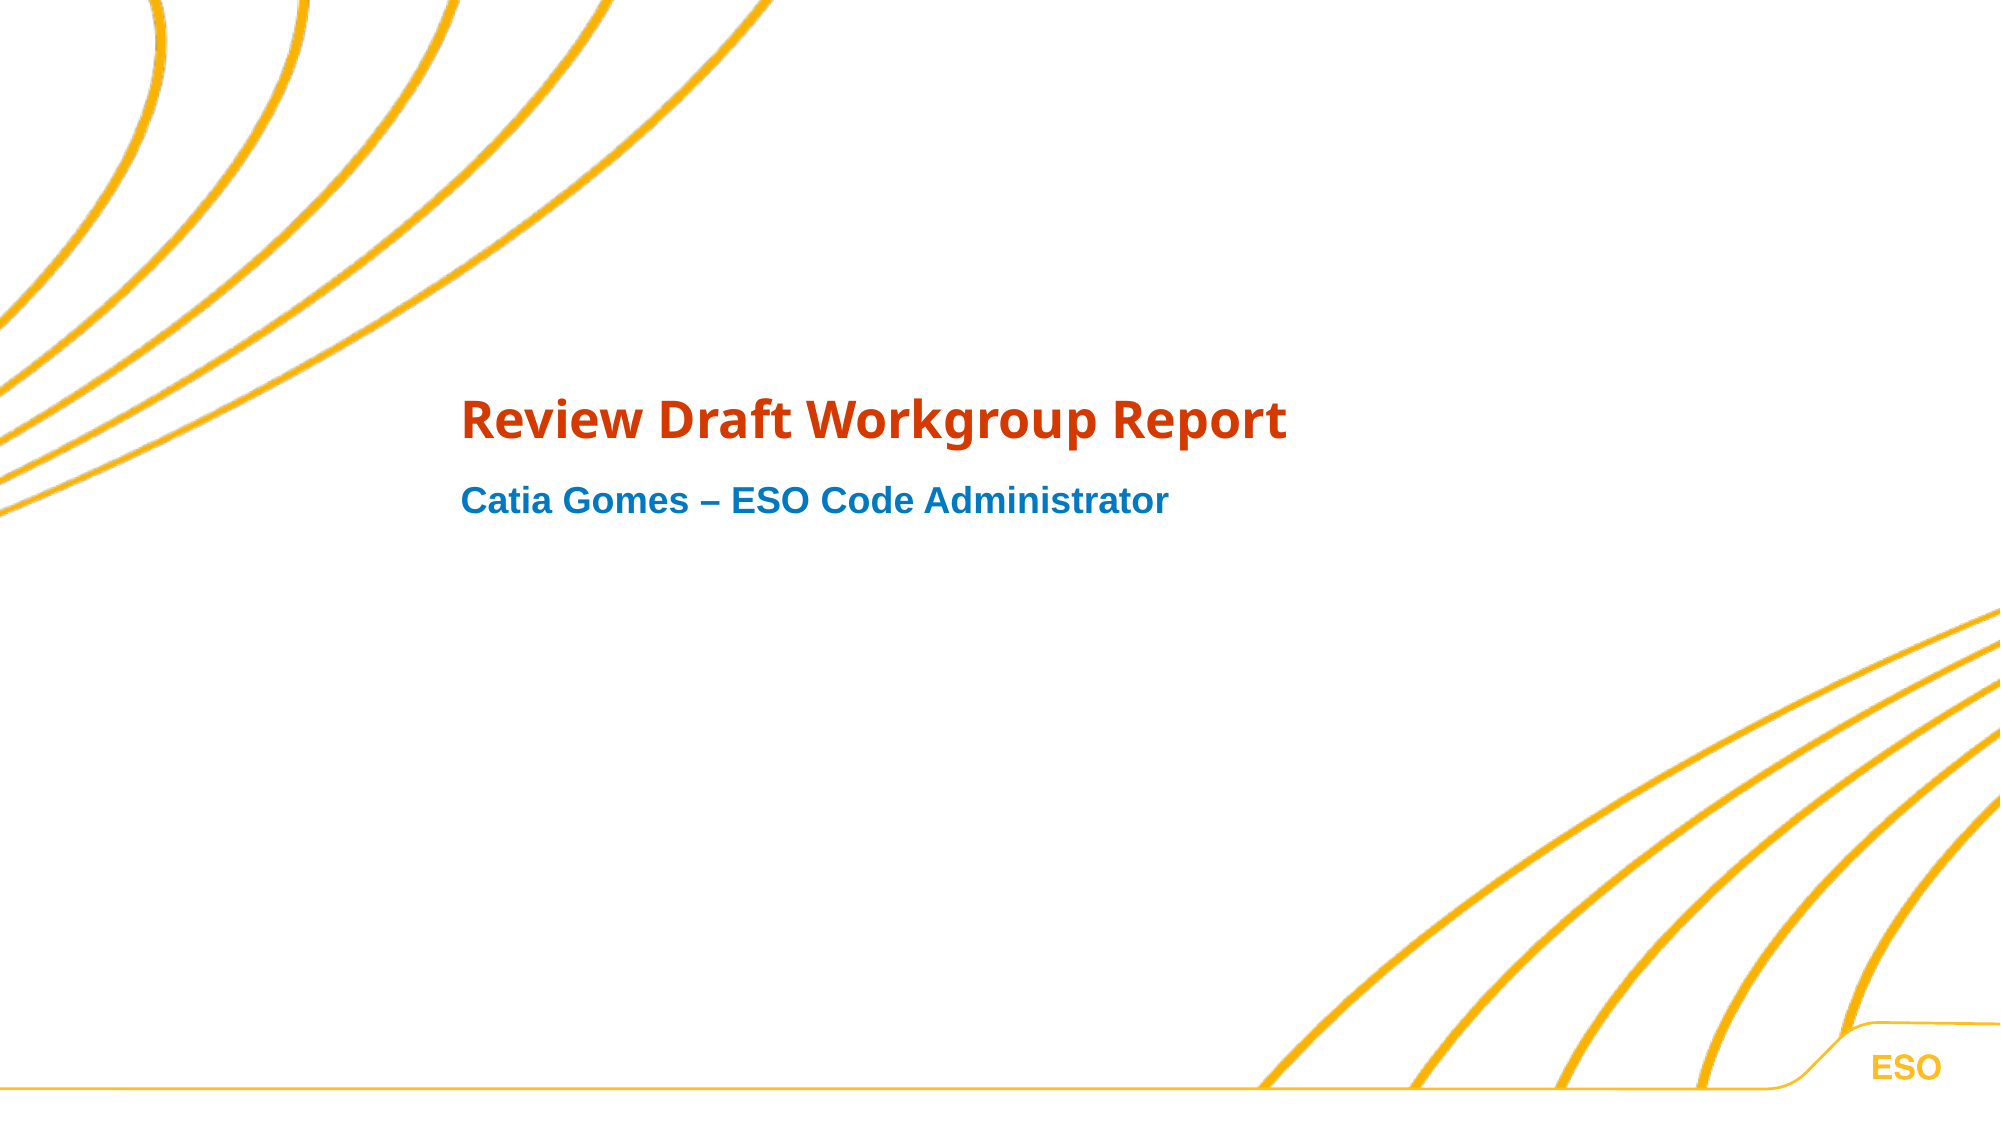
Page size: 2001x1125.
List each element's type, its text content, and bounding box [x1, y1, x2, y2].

picture [1873, 1054, 1941, 1080]
list Review Draft Workgroup Report [445, 386, 1532, 473]
picture [1126, 488, 2000, 1087]
text_box Catia Gomes – ESO Code Administrator [445, 473, 1608, 750]
picture [0, 0, 874, 637]
